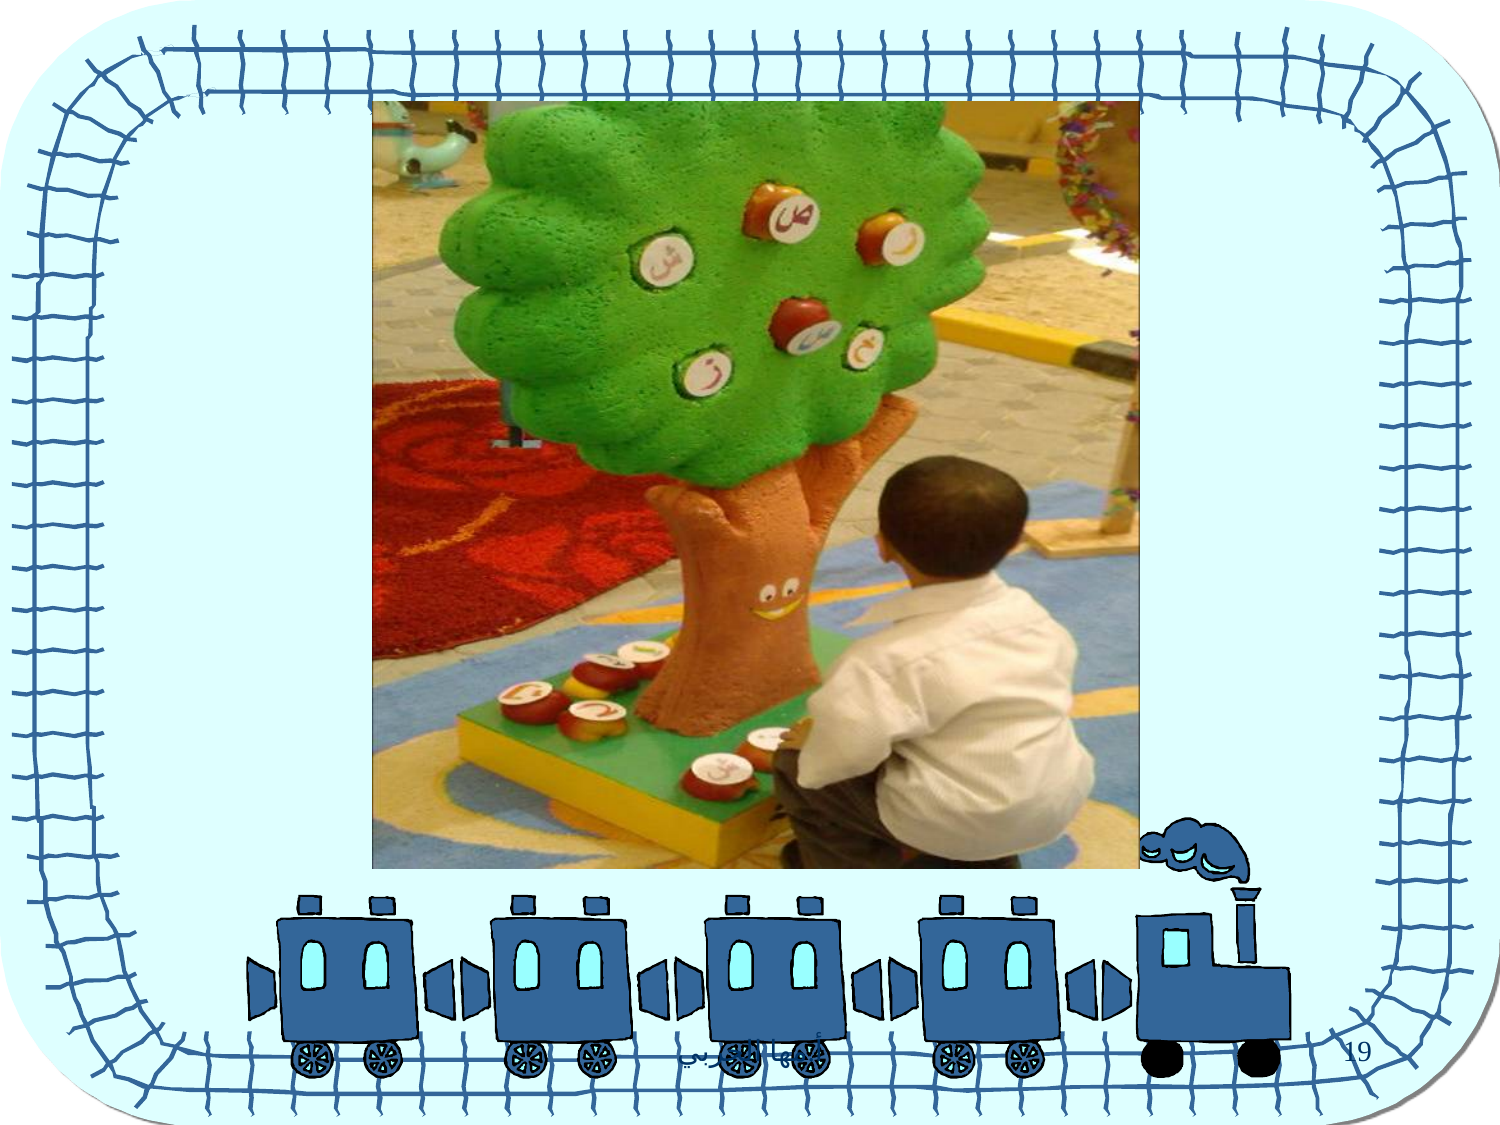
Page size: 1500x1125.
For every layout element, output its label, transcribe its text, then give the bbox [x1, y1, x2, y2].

slide_number 19 [1074, 1024, 1388, 1101]
footer أ.مها الحربي [512, 1024, 988, 1101]
picture [371, 101, 1140, 869]
